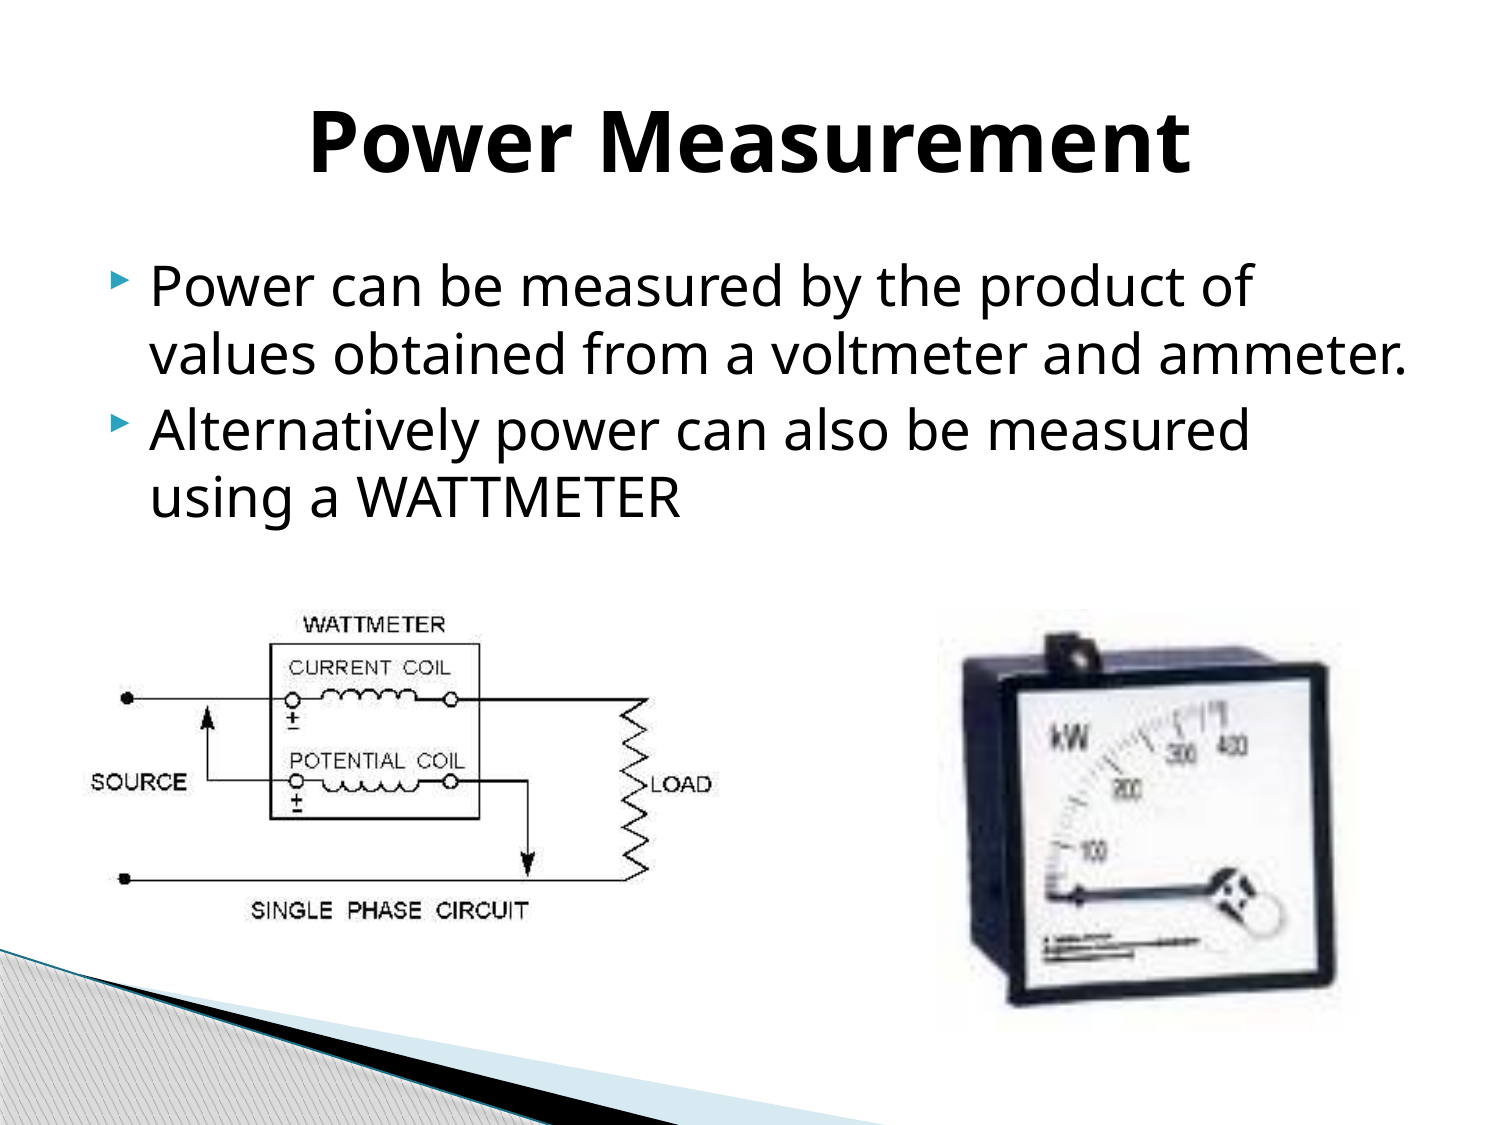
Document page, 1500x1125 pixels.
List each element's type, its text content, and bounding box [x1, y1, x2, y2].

picture [81, 609, 733, 938]
picture [937, 609, 1362, 1034]
title Power Measurement [75, 45, 1425, 233]
list Power can be measured by the product of values obtained from a voltmeter and ammeter. Alternatively power can also be measured using a WATTMETER [75, 243, 1425, 986]
